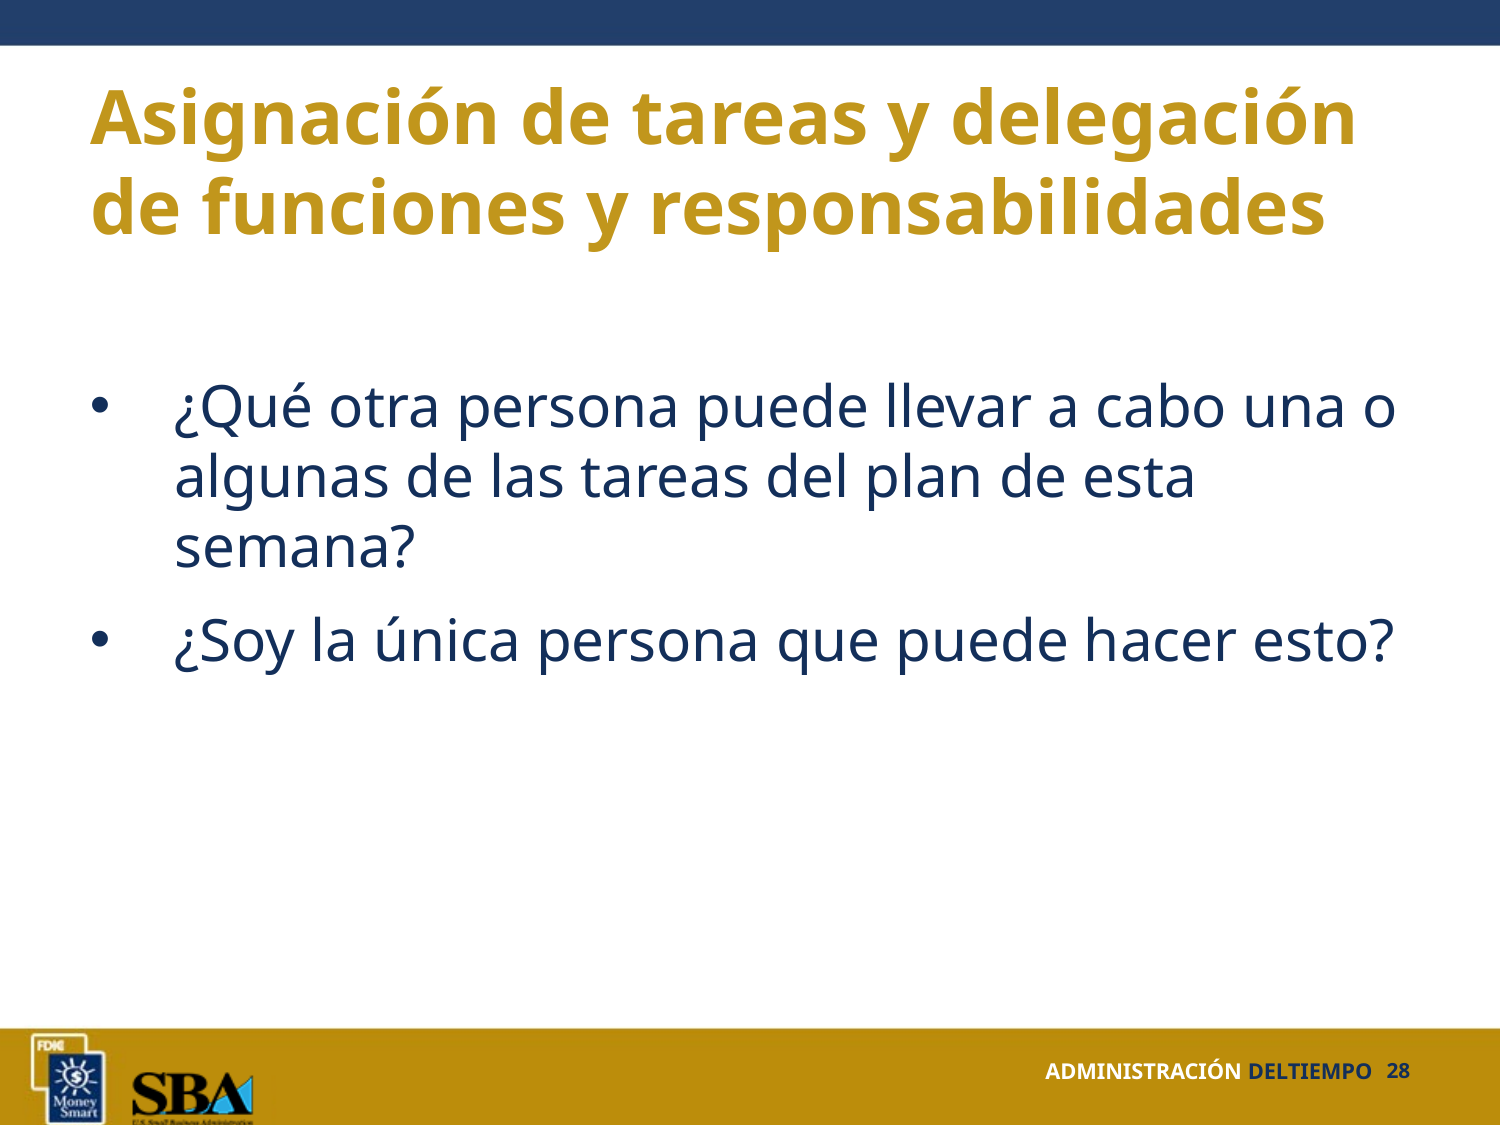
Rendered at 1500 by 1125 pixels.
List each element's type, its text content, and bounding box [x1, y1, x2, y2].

title Asignación de tareas y delegación de funciones y responsabilidades [74, 62, 1426, 163]
text_box ¿Qué otra persona puede llevar a cabo una o algunas de las tareas del plan de esta semana? ¿Soy la única persona que puede hacer esto? [74, 262, 1425, 963]
picture [0, 0, 1500, 1125]
